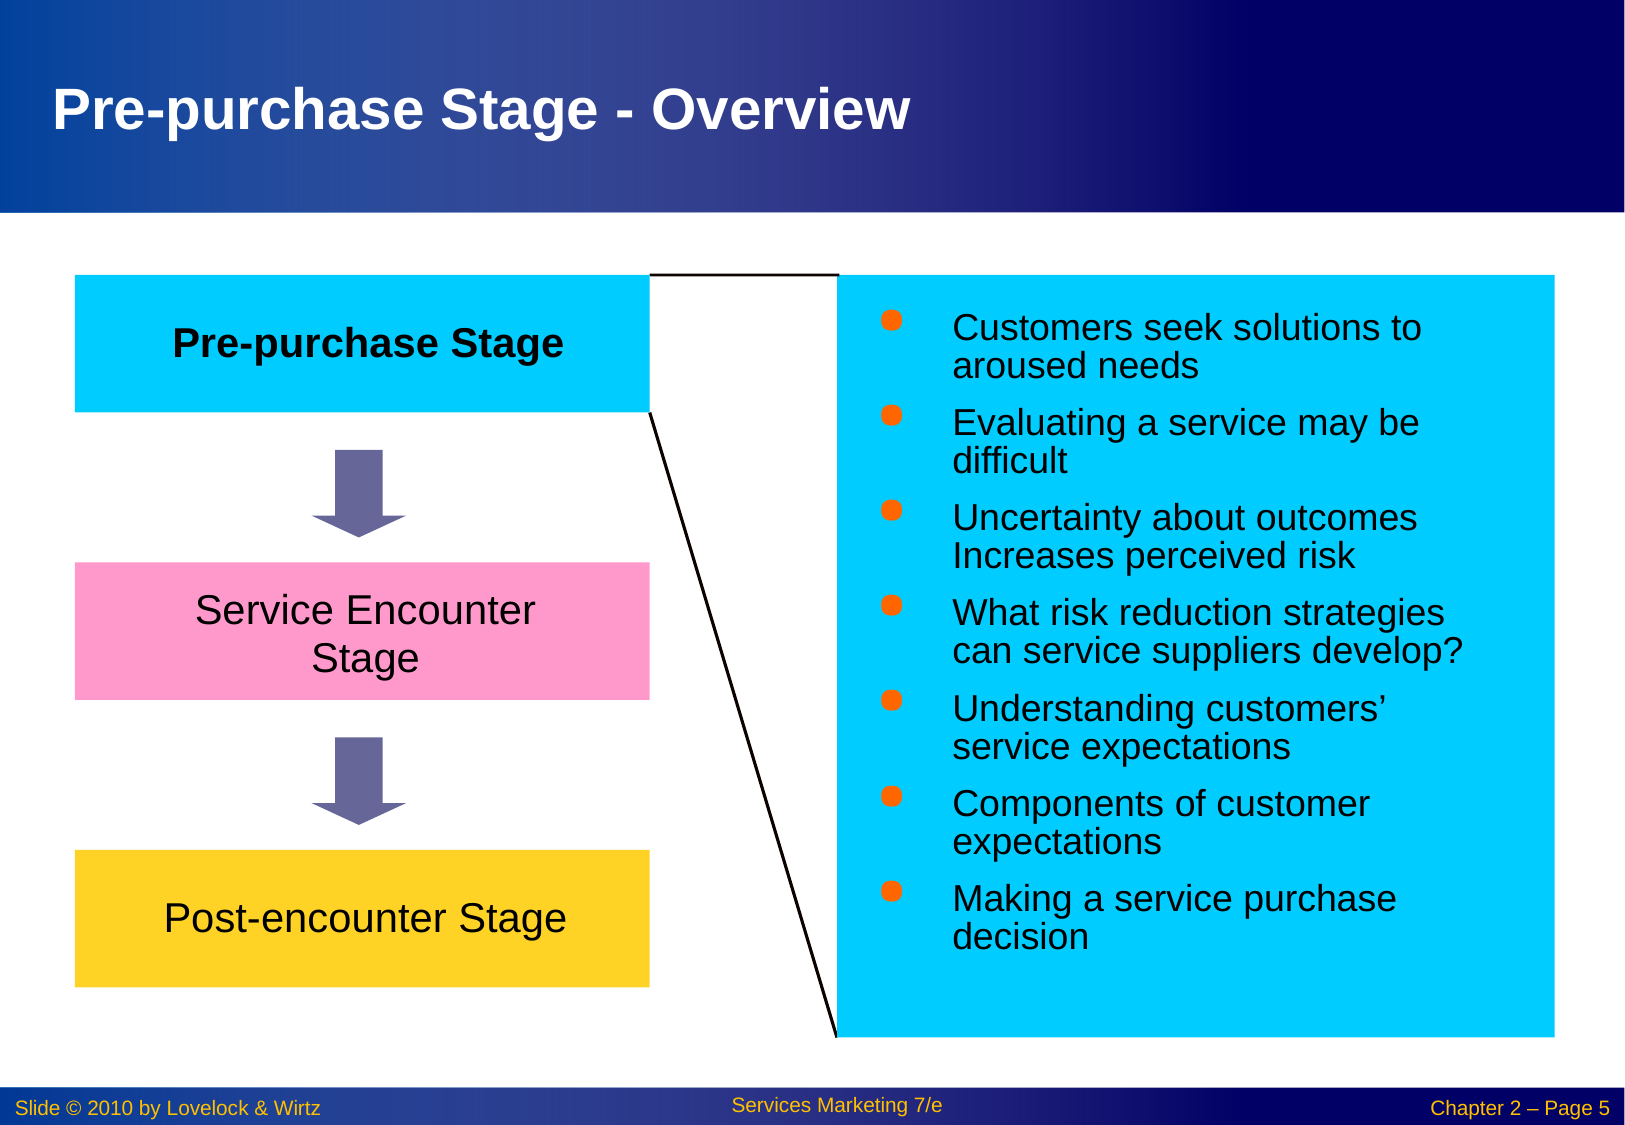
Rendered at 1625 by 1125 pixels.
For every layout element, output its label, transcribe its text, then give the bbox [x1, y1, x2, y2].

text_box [74, 274, 650, 988]
text_box [837, 274, 1555, 1038]
list Customers seek solutions to aroused needs Evaluating a service may be difficult Uncertainty about outcomes Increases perceived risk What risk reduction strategies can service suppliers develop? Understanding customers’ service expectations Components of customer expectations Making a service purchase decision [861, 301, 1526, 988]
title Pre-purchase Stage - Overview [36, 37, 1088, 176]
